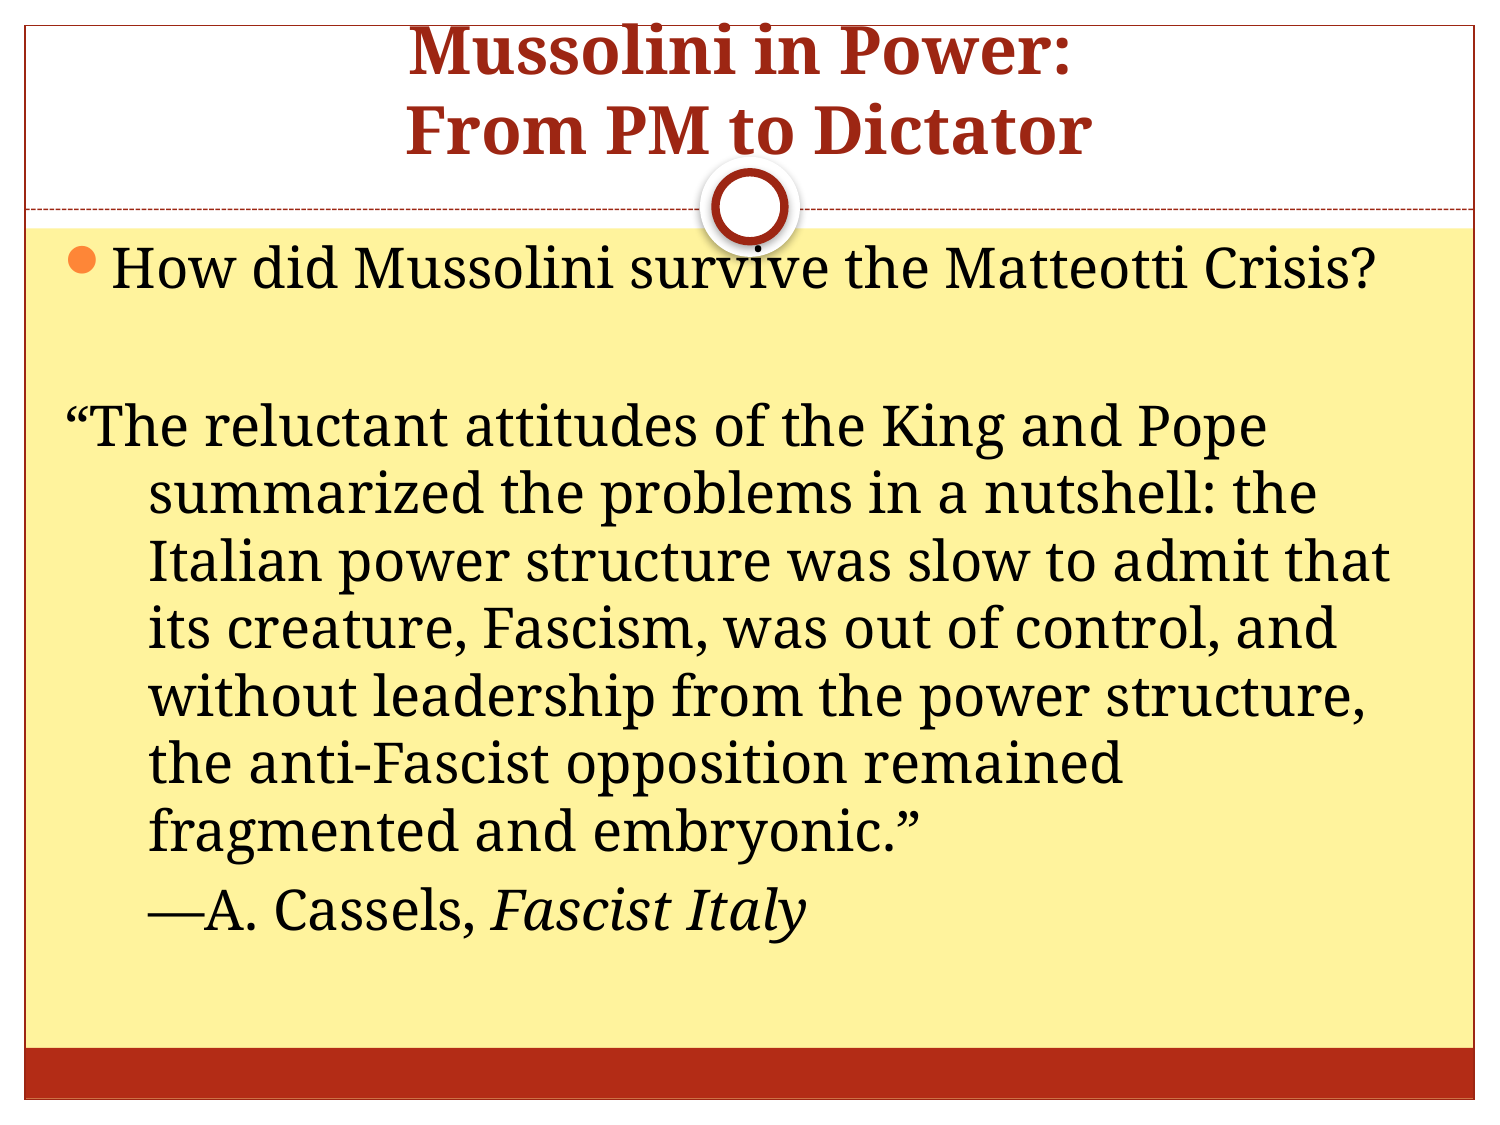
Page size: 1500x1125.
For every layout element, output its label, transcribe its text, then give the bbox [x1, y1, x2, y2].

title Mussolini in Power: From PM to Dictator [49, 0, 1450, 175]
list How did Mussolini survive the Matteotti Crisis? “The reluctant attitudes of the King and Pope summarized the problems in a nutshell: the Italian power structure was slow to admit that its creature, Fascism, was out of control, and without leadership from the power structure, the anti-Fascist opposition remained fragmented and embryonic.” —A. Cassels, Fascist Italy [49, 224, 1445, 1050]
